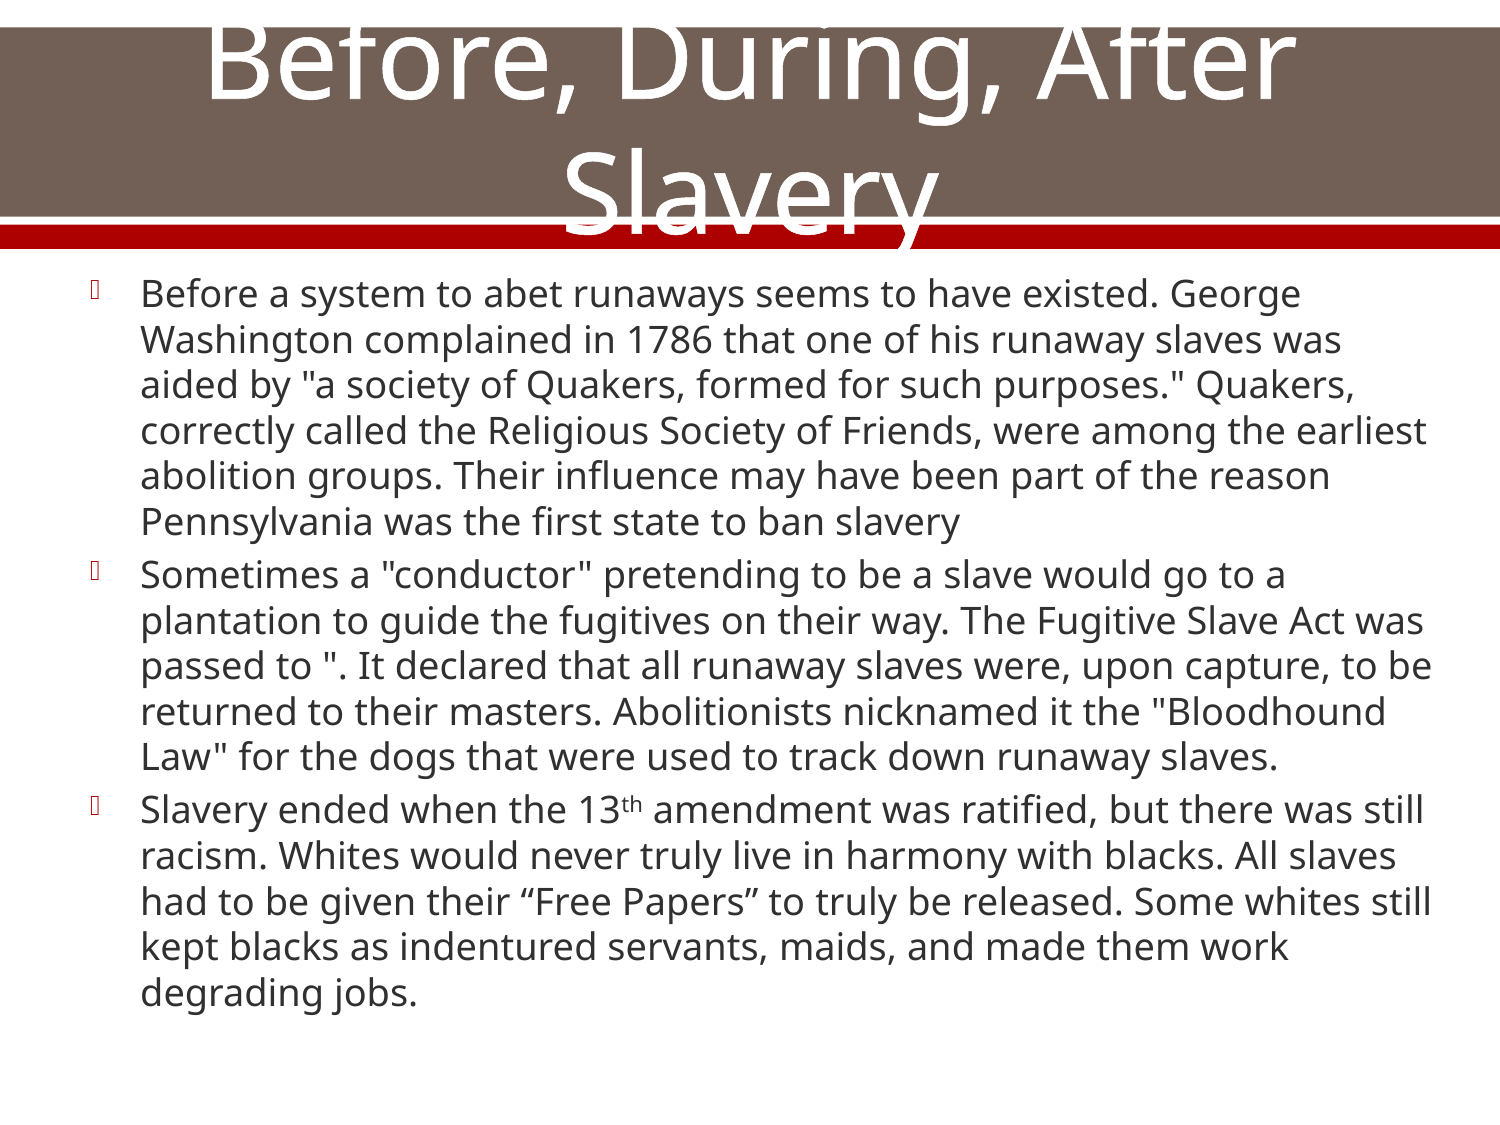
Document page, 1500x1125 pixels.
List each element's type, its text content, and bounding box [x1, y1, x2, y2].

title Before, During, After Slavery [75, 29, 1425, 213]
list Before a system to abet runaways seems to have existed. George Washington complained in 1786 that one of his runaway slaves was aided by "a society of Quakers, formed for such purposes." Quakers, correctly called the Religious Society of Friends, were among the earliest abolition groups. Their influence may have been part of the reason Pennsylvania was the first state to ban slavery Sometimes a "conductor" pretending to be a slave would go to a plantation to guide the fugitives on their way. The Fugitive Slave Act was passed to ". It declared that all runaway slaves were, upon capture, to be returned to their masters. Abolitionists nicknamed it the "Bloodhound Law" for the dogs that were used to track down runaway slaves. Slavery ended when the 13th amendment was ratified, but there was still racism. Whites would never truly live in harmony with blacks. All slaves had to be given their “Free Papers” to truly be released. Some whites still kept blacks as indentured servants, maids, and made them work degrading jobs. [75, 262, 1450, 1050]
